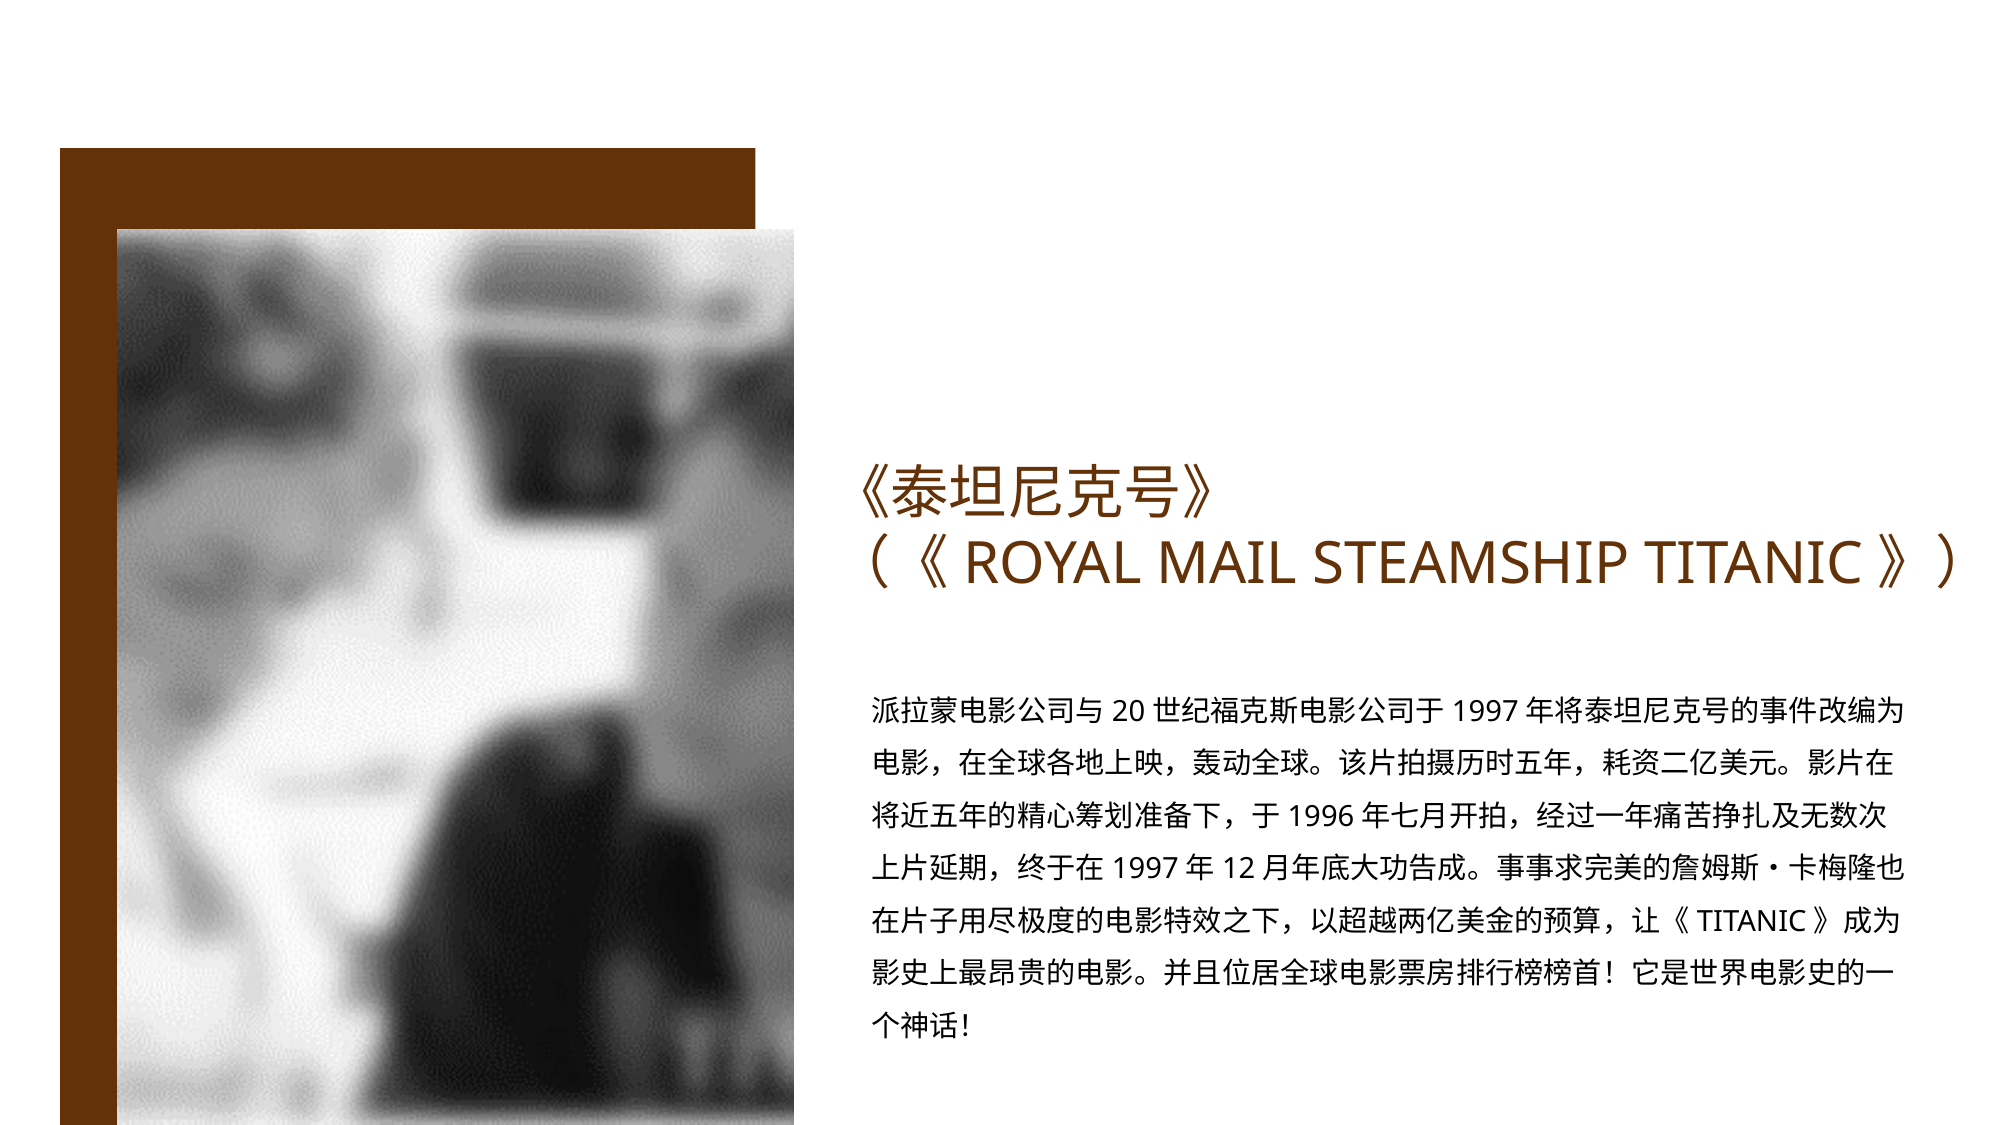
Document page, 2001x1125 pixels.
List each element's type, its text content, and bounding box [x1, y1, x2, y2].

text_box [59, 147, 757, 1125]
text_box 派拉蒙电影公司与20世纪福克斯电影公司于1997年将泰坦尼克号的事件改编为电影，在全球各地上映，轰动全球。该片拍摄历时五年，耗资二亿美元。影片在将近五年的精心筹划准备下，于1996年七月开拍，经过一年痛苦挣扎及无数次上片延期，终于在1997年12月年底大功告成。事事求完美的詹姆斯•卡梅隆也在片子用尽极度的电影特效之下，以超越两亿美金的预算，让《TITANIC》成为影史上最昂贵的电影。并且位居全球电影票房排行榜榜首！它是世界电影史的一个神话！ [856, 667, 1927, 1125]
text_box 《泰坦尼克号》 （《ROYAL MAIL STEAMSHIP TITANIC》） [817, 447, 1965, 678]
picture [117, 229, 794, 1125]
